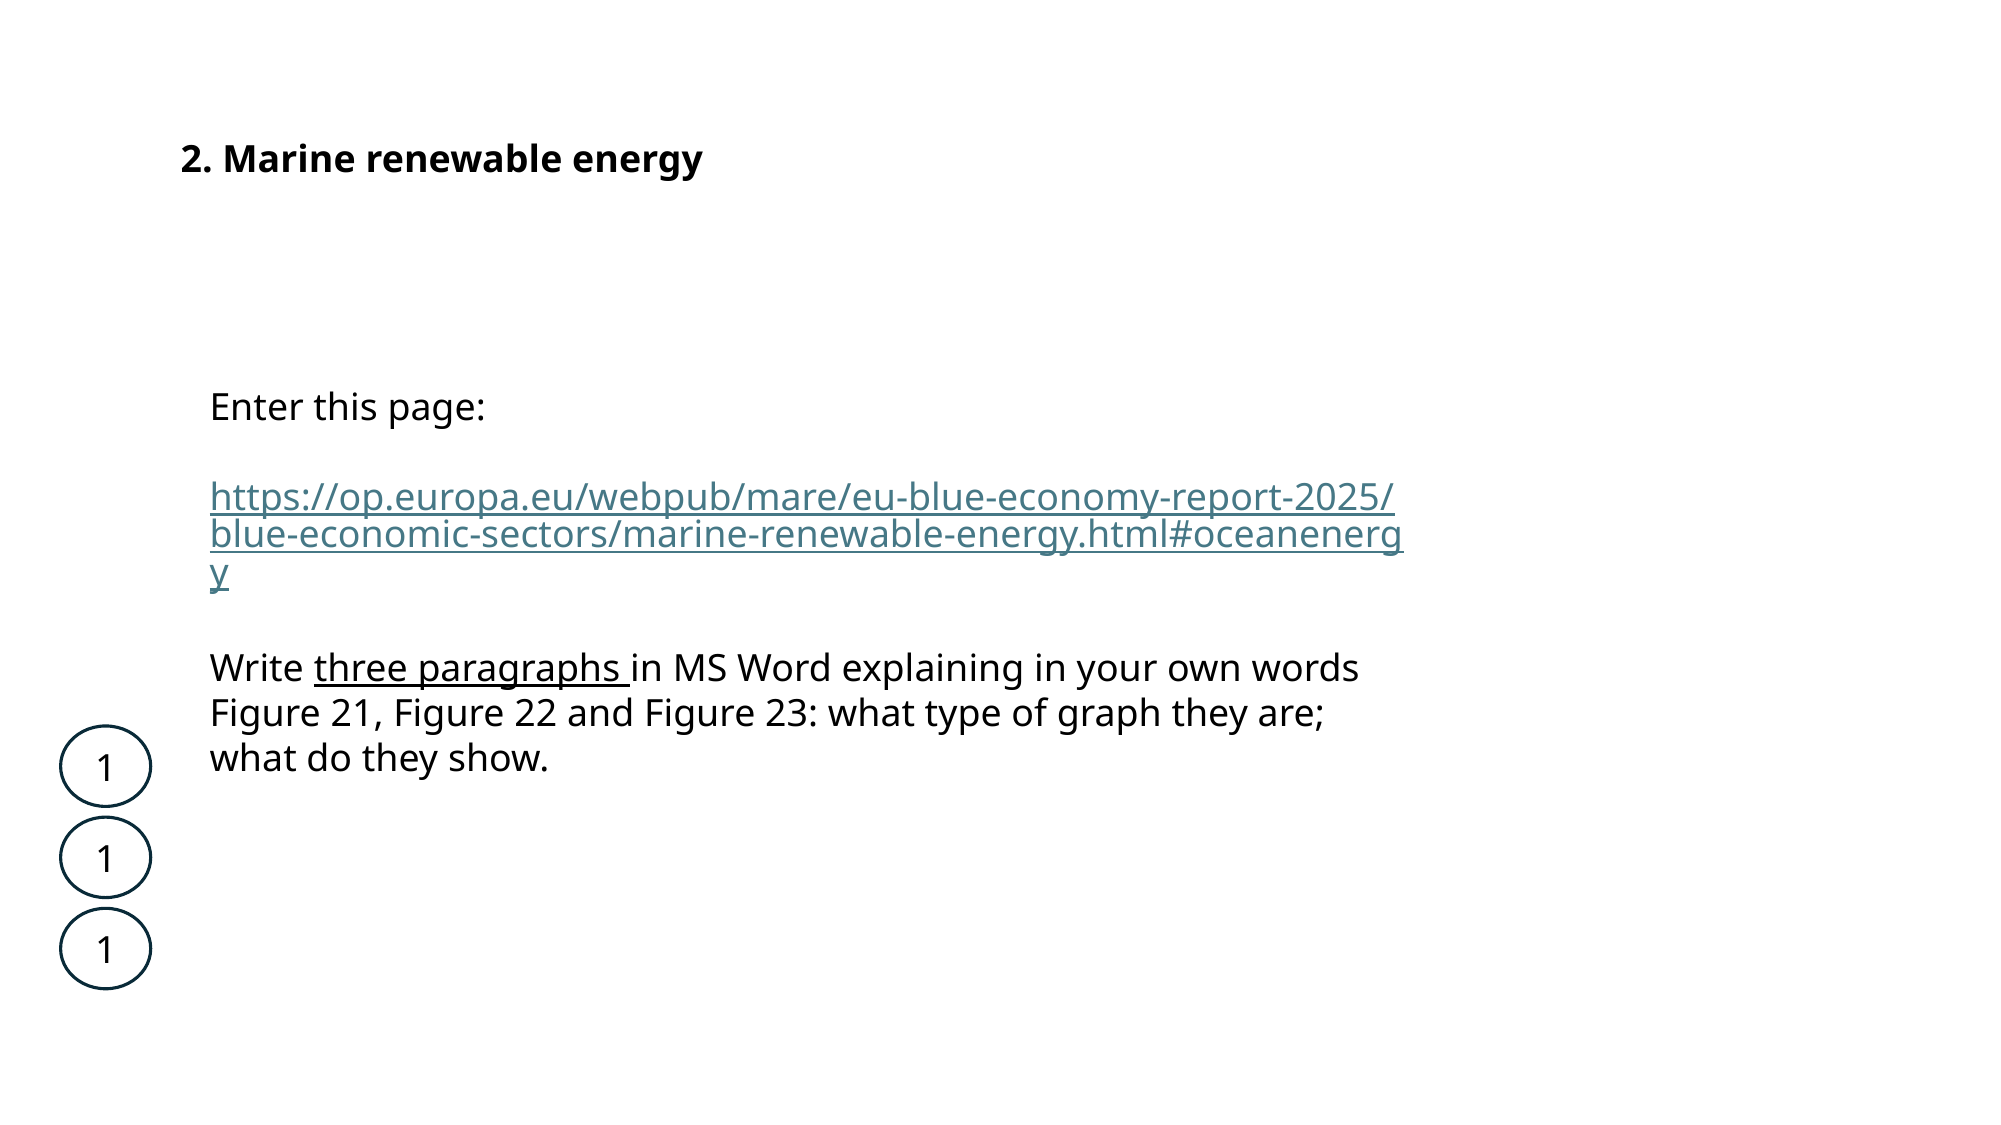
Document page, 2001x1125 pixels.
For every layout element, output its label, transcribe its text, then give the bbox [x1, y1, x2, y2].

text_box 1 [59, 815, 153, 900]
text_box 1 [59, 906, 153, 991]
text_box 1 [59, 724, 153, 808]
text_box Enter this page: https://op.europa.eu/webpub/mare/eu-blue-economy-report-2025/blue-economic-sectors/marine-renewable-energy.html#oceanenergy Write three paragraphs in MS Word explaining in your own words Figure 21, Figure 22 and Figure 23: what type of graph they are; what do they show. [194, 375, 1429, 802]
text_box 2. Marine renewable energy [165, 127, 1166, 188]
